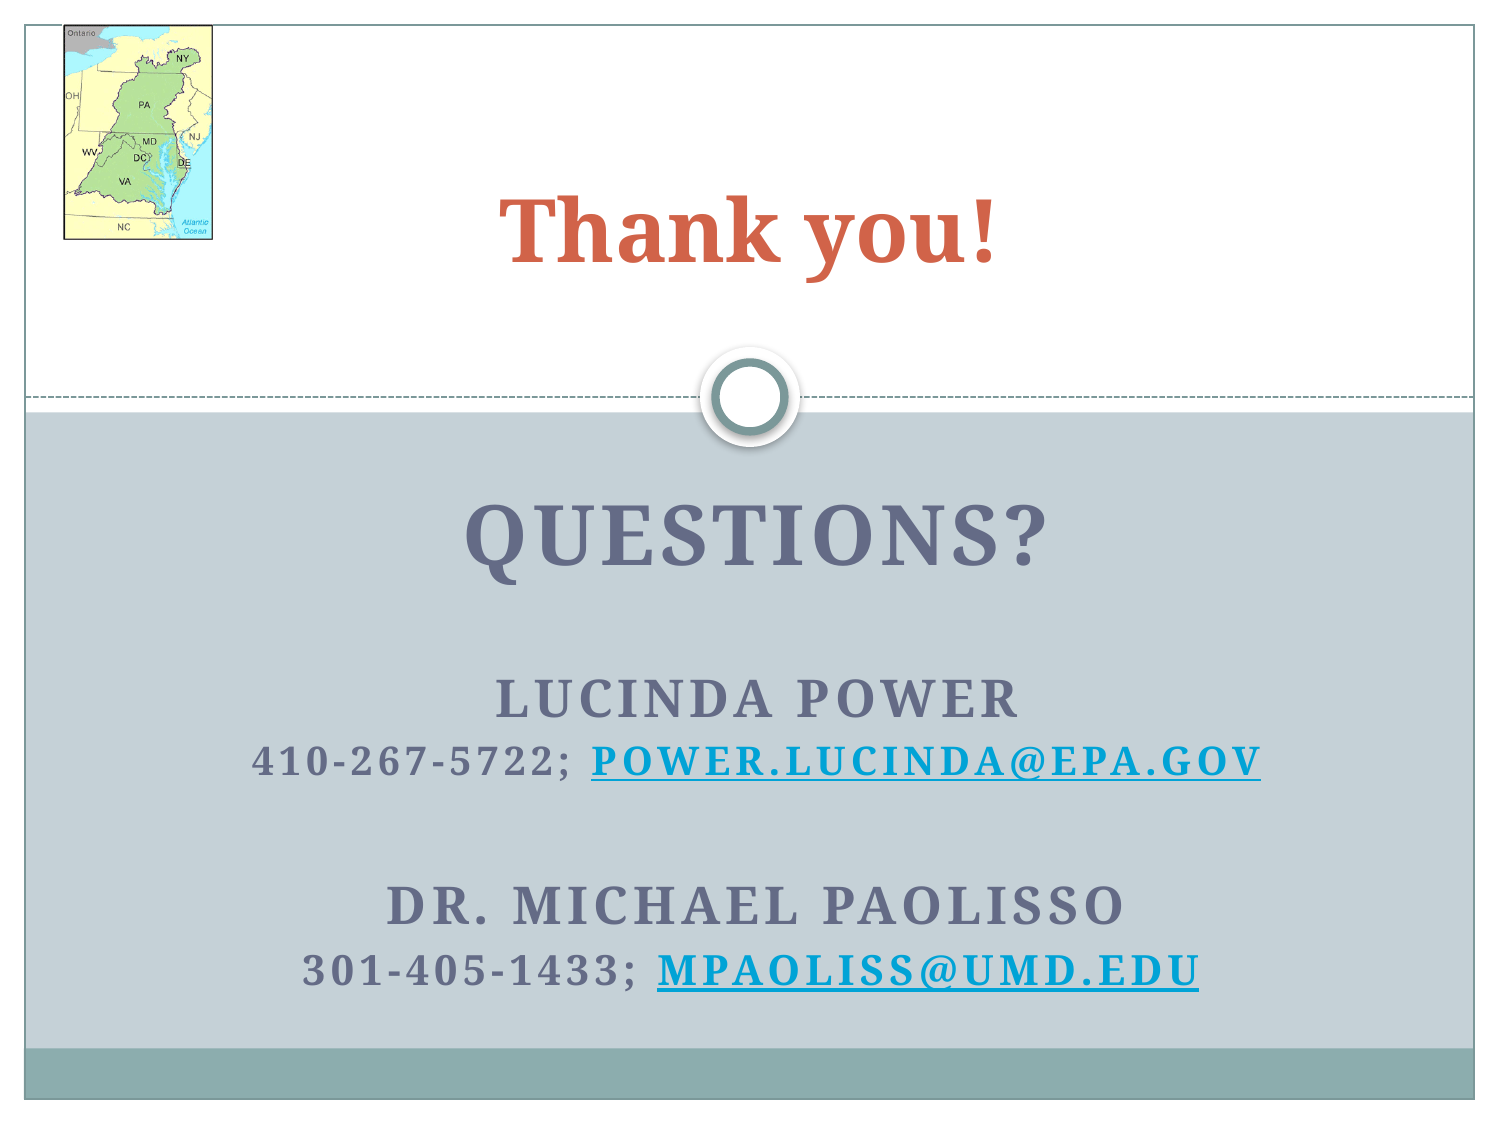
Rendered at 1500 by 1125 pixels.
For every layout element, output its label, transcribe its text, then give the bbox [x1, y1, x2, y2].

title Thank you! [112, 0, 1388, 288]
subtitle Questions? Lucinda Power 410-267-5722; power.lucinda@epa.gov Dr. Michael Paolisso 301-405-1433; mpaoliss@umd.edu [75, 474, 1438, 1013]
picture [62, 24, 213, 240]
